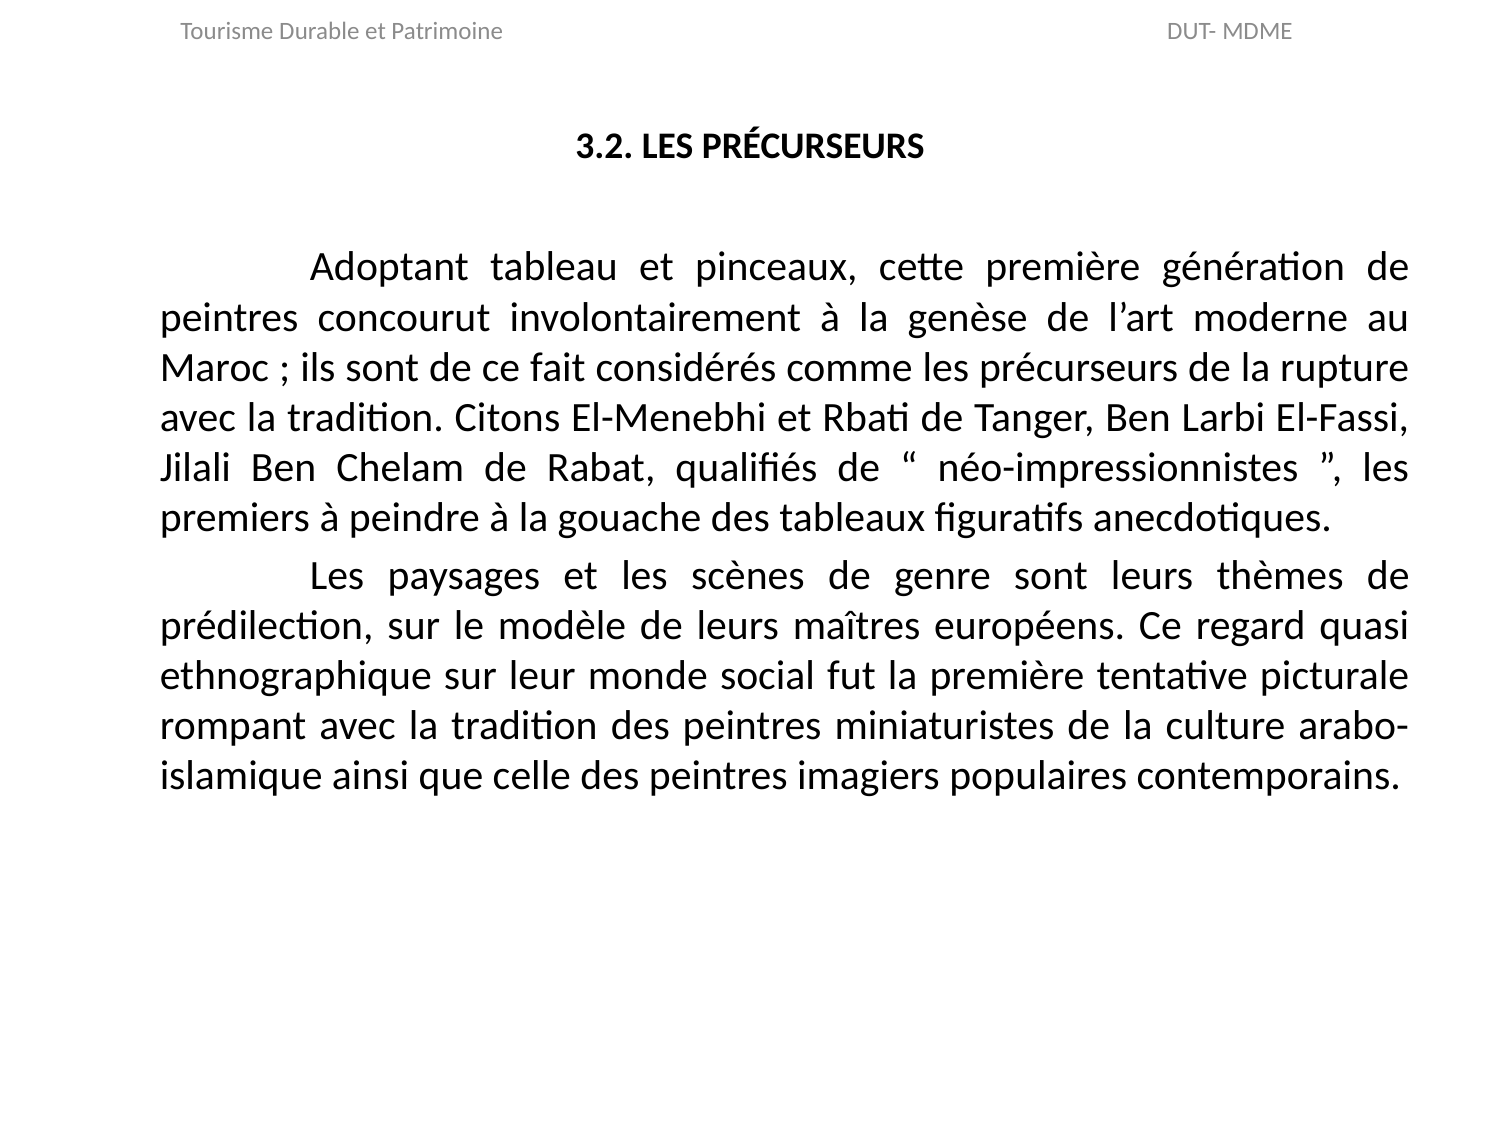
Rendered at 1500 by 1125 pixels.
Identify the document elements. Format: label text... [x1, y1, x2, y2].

footer Tourisme Durable et Patrimoine DUT- MDME [41, 0, 1436, 60]
title 3.2. LES PRÉCURSEURS [75, 90, 1425, 197]
list Adoptant tableau et pinceaux, cette première génération de peintres concourut involontairement à la genèse de l’art moderne au Maroc ; ils sont de ce fait considérés comme les précurseurs de la rupture avec la tradition. Citons El-Menebhi et Rbati de Tanger, Ben Larbi El-Fassi, Jilali Ben Chelam de Rabat, qualifiés de “ néo-impressionnistes ”, les premiers à peindre à la gouache des tableaux figuratifs anecdotiques. Les paysages et les scènes de genre sont leurs thèmes de prédilection, sur le modèle de leurs maîtres européens. Ce regard quasi ethnographique sur leur monde social fut la première tentative picturale rompant avec la tradition des peintres miniaturistes de la culture arabo-islamique ainsi que celle des peintres imagiers populaires contemporains. [88, 231, 1425, 988]
